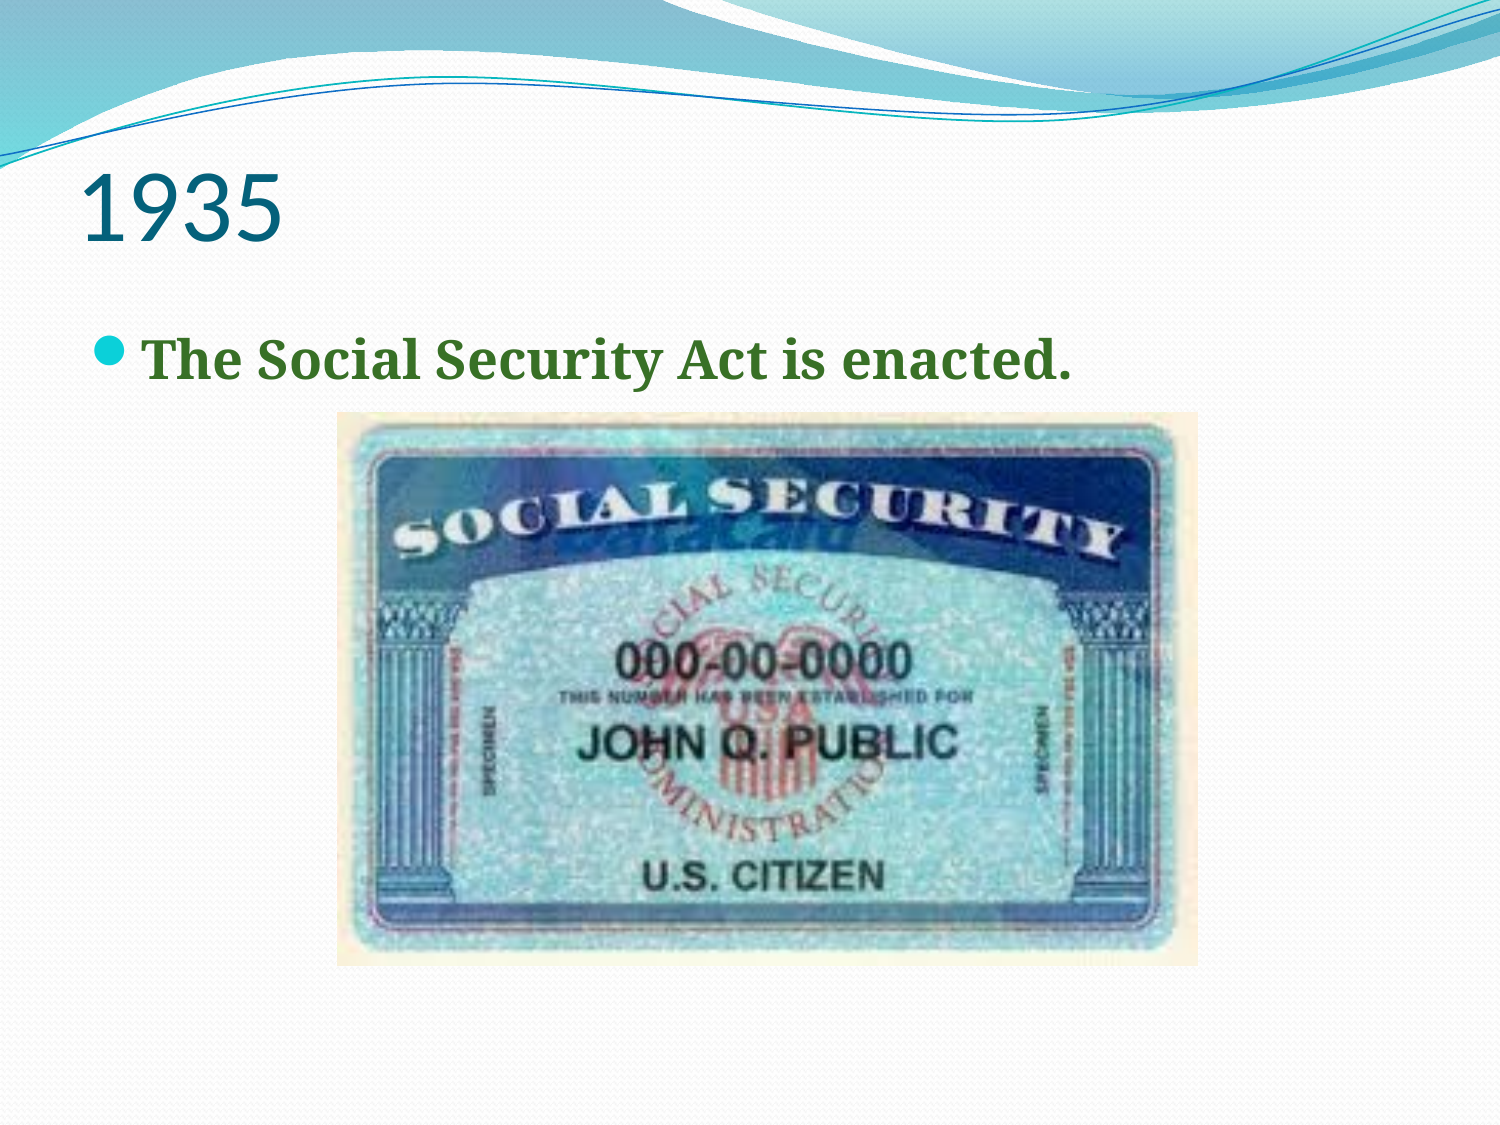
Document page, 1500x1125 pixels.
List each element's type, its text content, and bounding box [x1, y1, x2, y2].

list The Social Security Act is enacted. [74, 317, 1426, 1038]
title 1935 [74, 115, 1426, 263]
picture [337, 412, 1199, 966]
